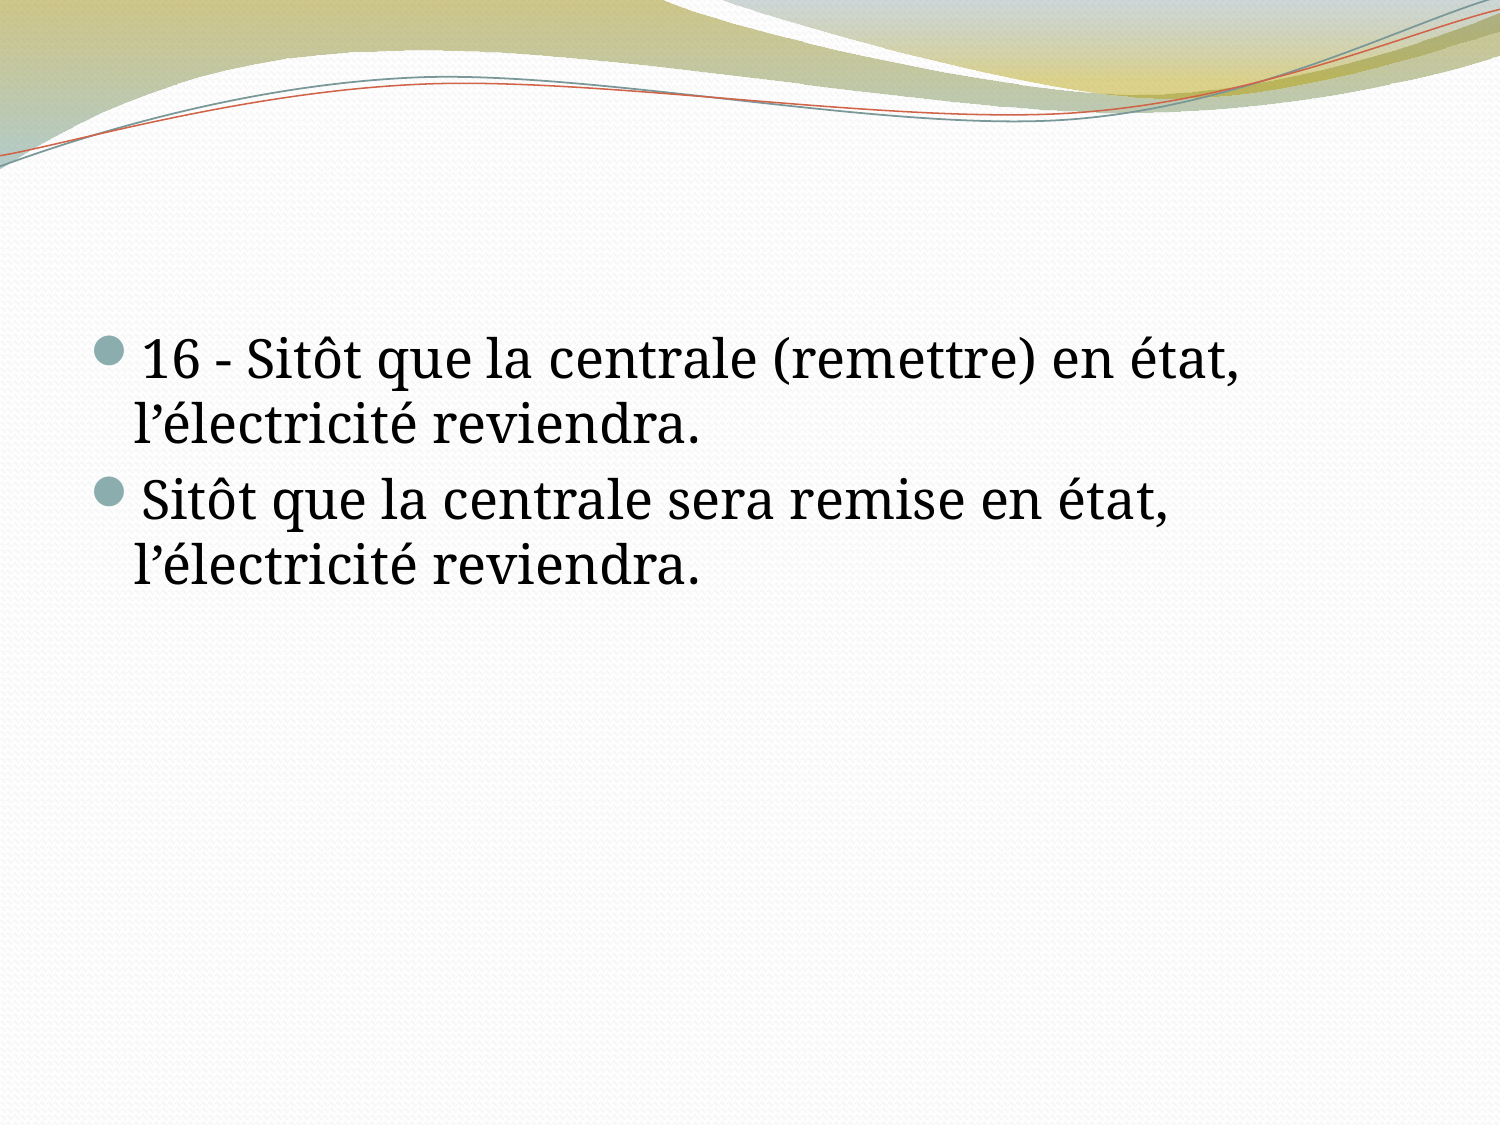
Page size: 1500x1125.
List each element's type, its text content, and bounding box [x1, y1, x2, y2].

list 16 - Sitôt que la centrale (remettre) en état, l’électricité reviendra. Sitôt que la centrale sera remise en état, l’électricité reviendra. [75, 317, 1425, 1038]
